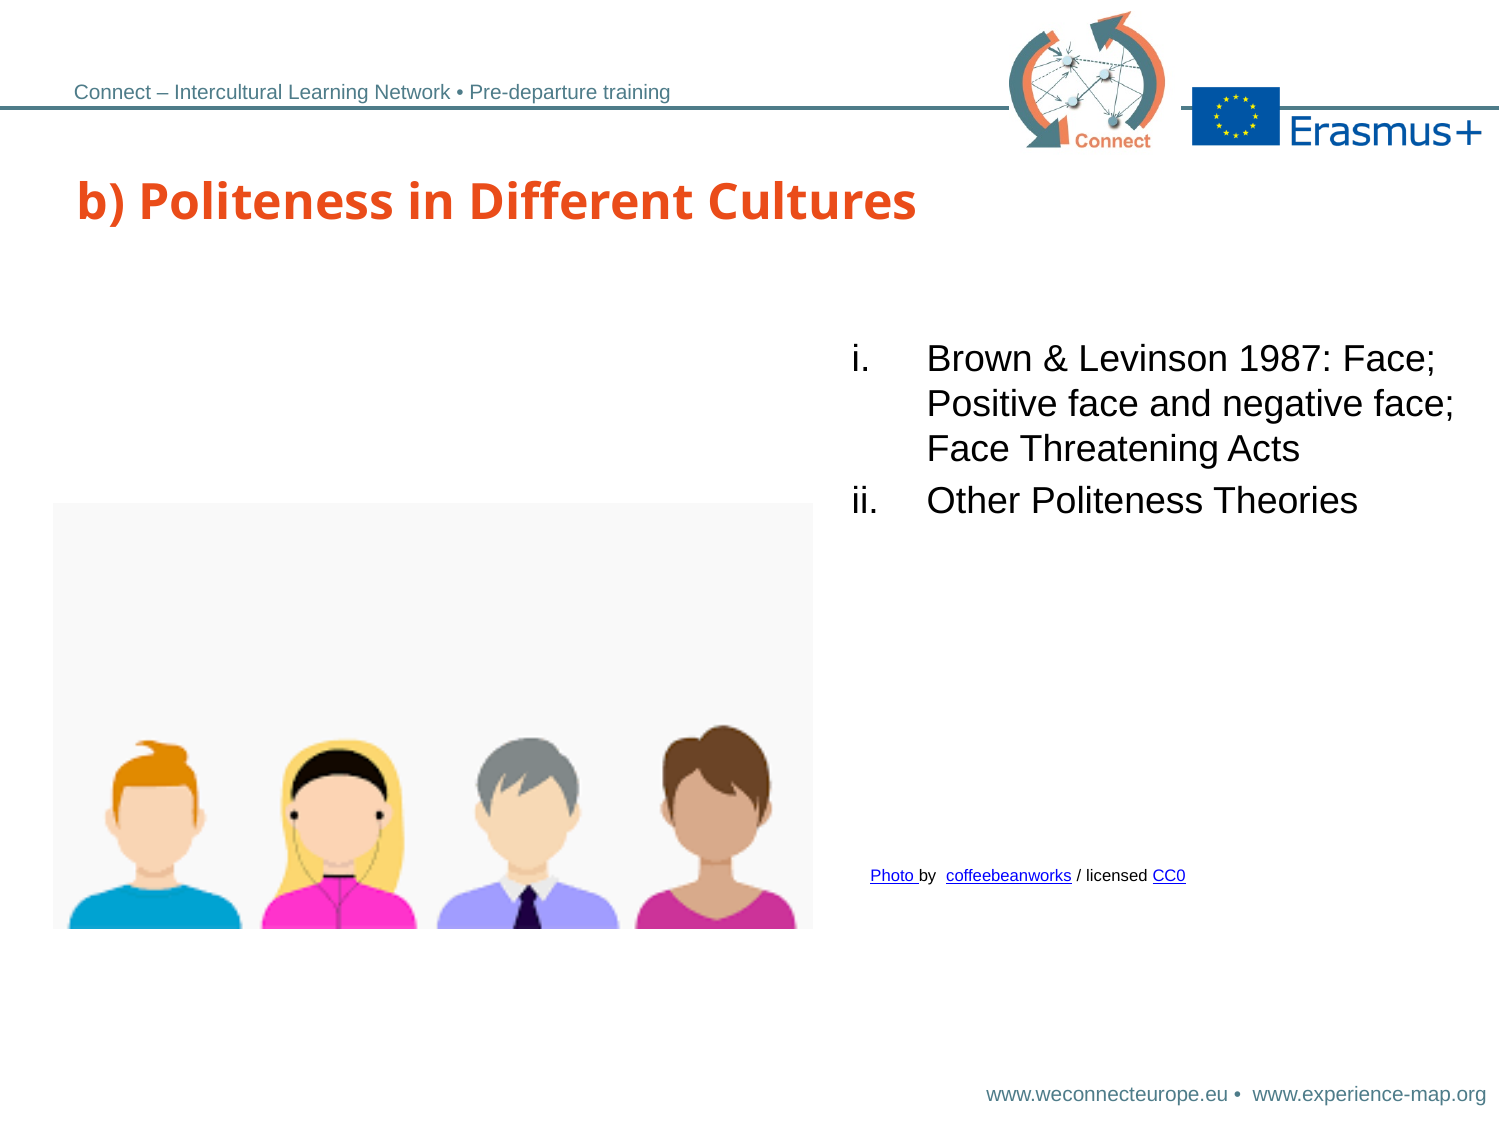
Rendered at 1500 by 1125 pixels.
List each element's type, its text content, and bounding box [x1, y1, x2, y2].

text_box Photo by coffeebeanworks / licensed CC0 [855, 857, 1234, 893]
list Brown & Levinson 1987: Face; Positive face and negative face; Face Threatening Acts Other Politeness Theories [761, 326, 1500, 1064]
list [52, 503, 813, 929]
title b) Politeness in Different Cultures [61, 162, 1500, 313]
picture [1009, 11, 1498, 162]
